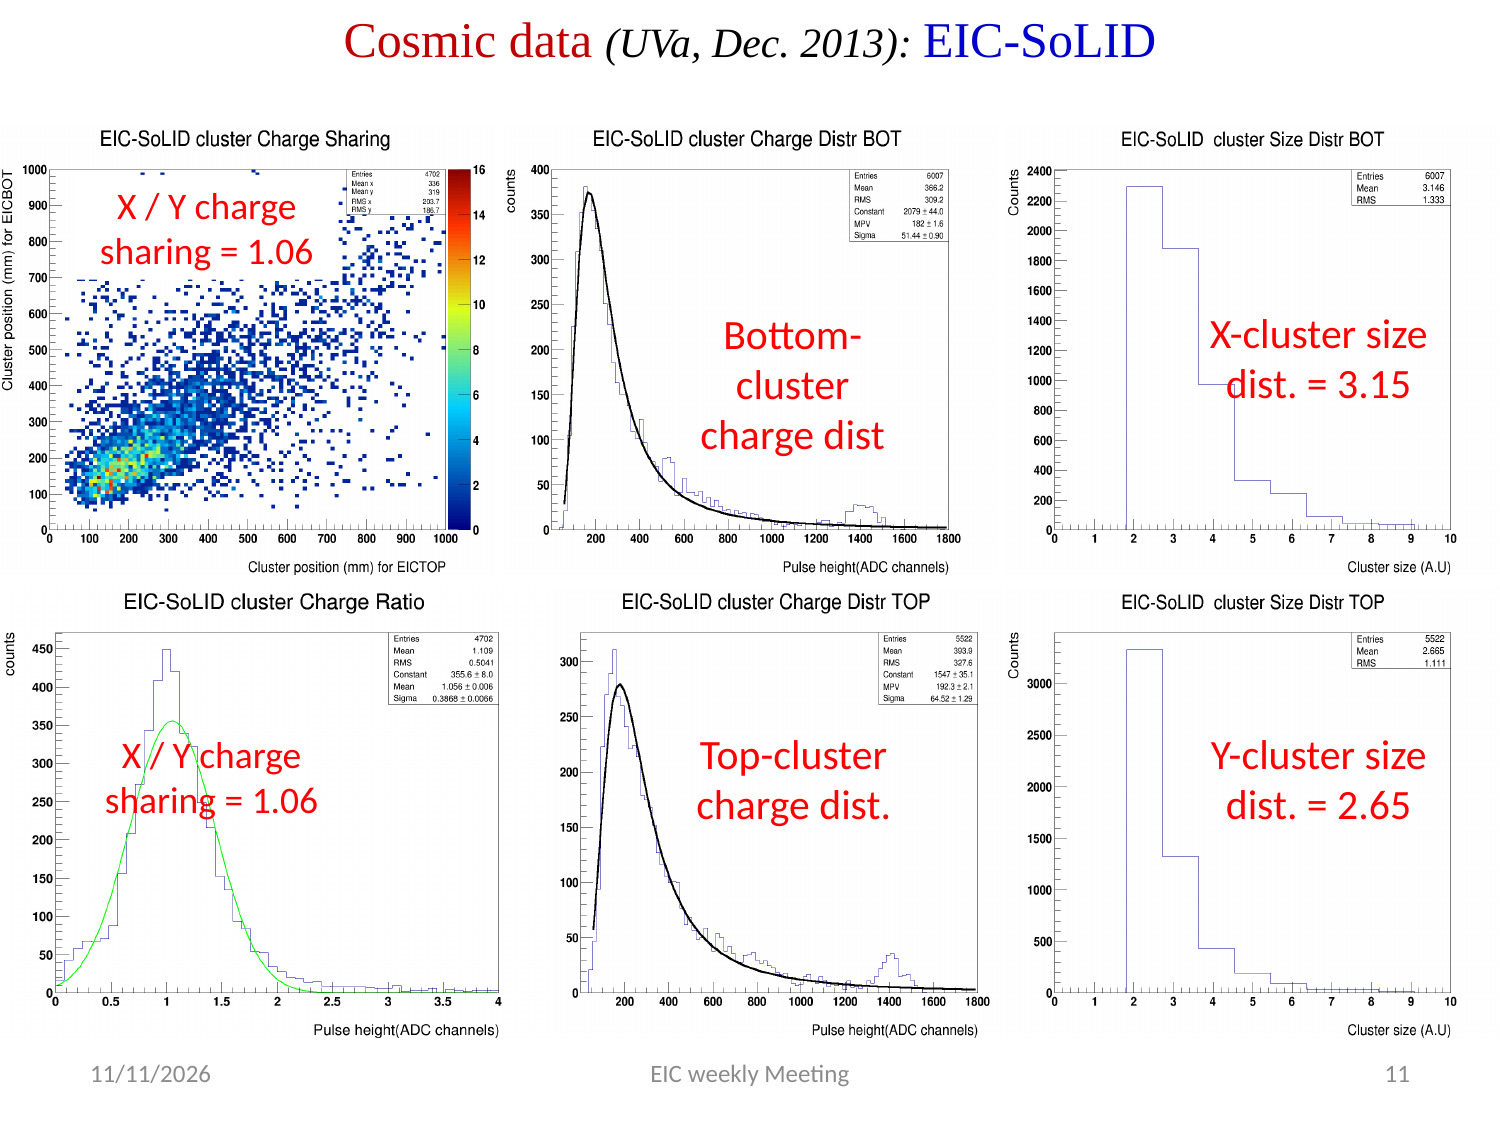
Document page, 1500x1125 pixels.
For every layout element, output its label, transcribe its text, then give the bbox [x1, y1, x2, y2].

footer EIC weekly Meeting [512, 1047, 988, 1103]
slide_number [75, 1047, 425, 1103]
picture [1004, 124, 1500, 576]
picture [502, 124, 998, 576]
picture [0, 124, 496, 576]
slide_number 11 [1074, 1047, 1425, 1103]
text_box Cosmic data (UVa, Dec. 2013): EIC-SoLID [0, 0, 1500, 75]
picture [0, 587, 1500, 1038]
